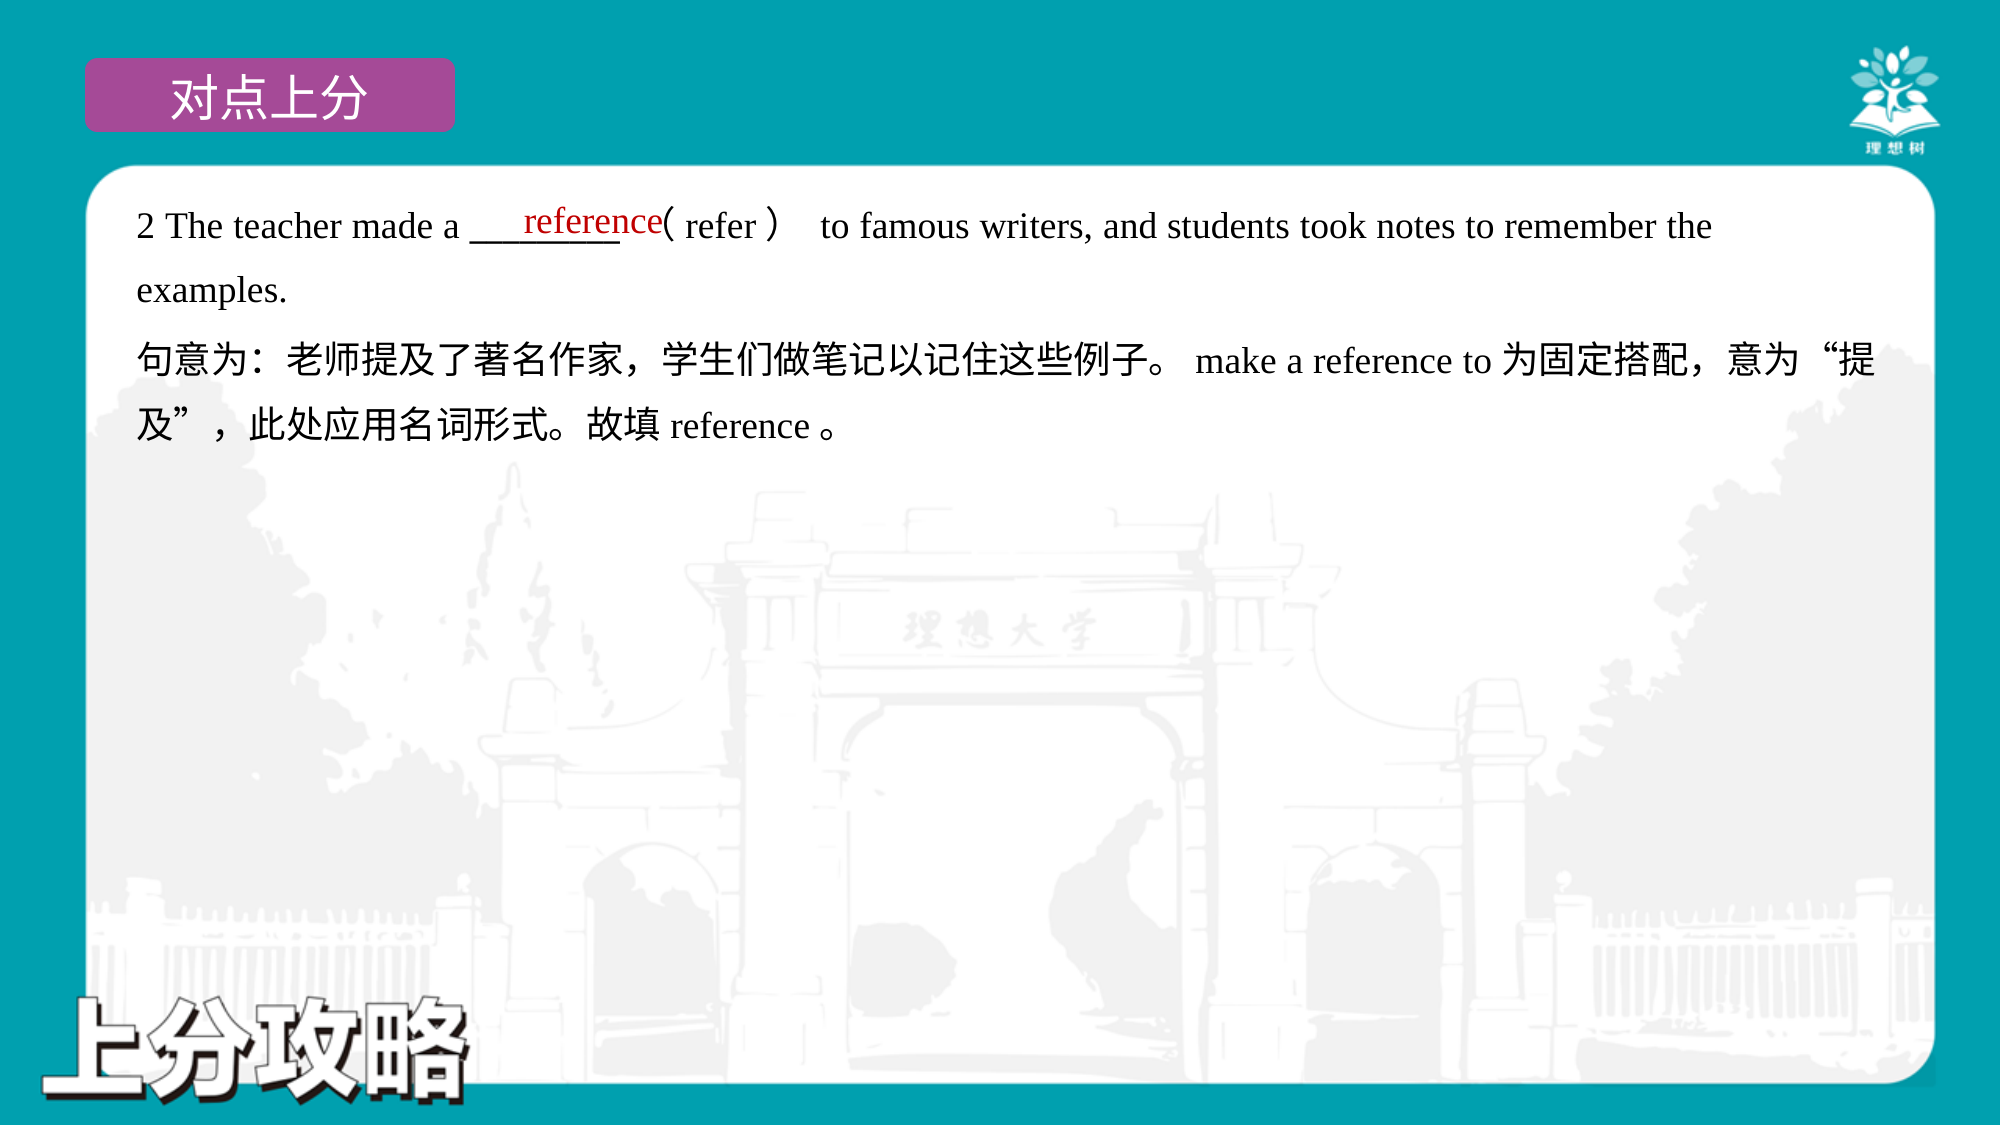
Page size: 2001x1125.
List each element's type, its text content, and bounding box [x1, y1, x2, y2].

text_box reference [510, 172, 678, 234]
text_box 句意为：老师提及了著名作家，学生们做笔记以记住这些例子。make a reference to为固定搭配，意为“提 及”，此处应用名词形式。故填reference。 [136, 312, 1865, 440]
text_box 2 The teacher made a _________ （refer） to famous writers, and students took notes to remember the examples. [136, 176, 1865, 304]
picture [0, 0, 2000, 1125]
